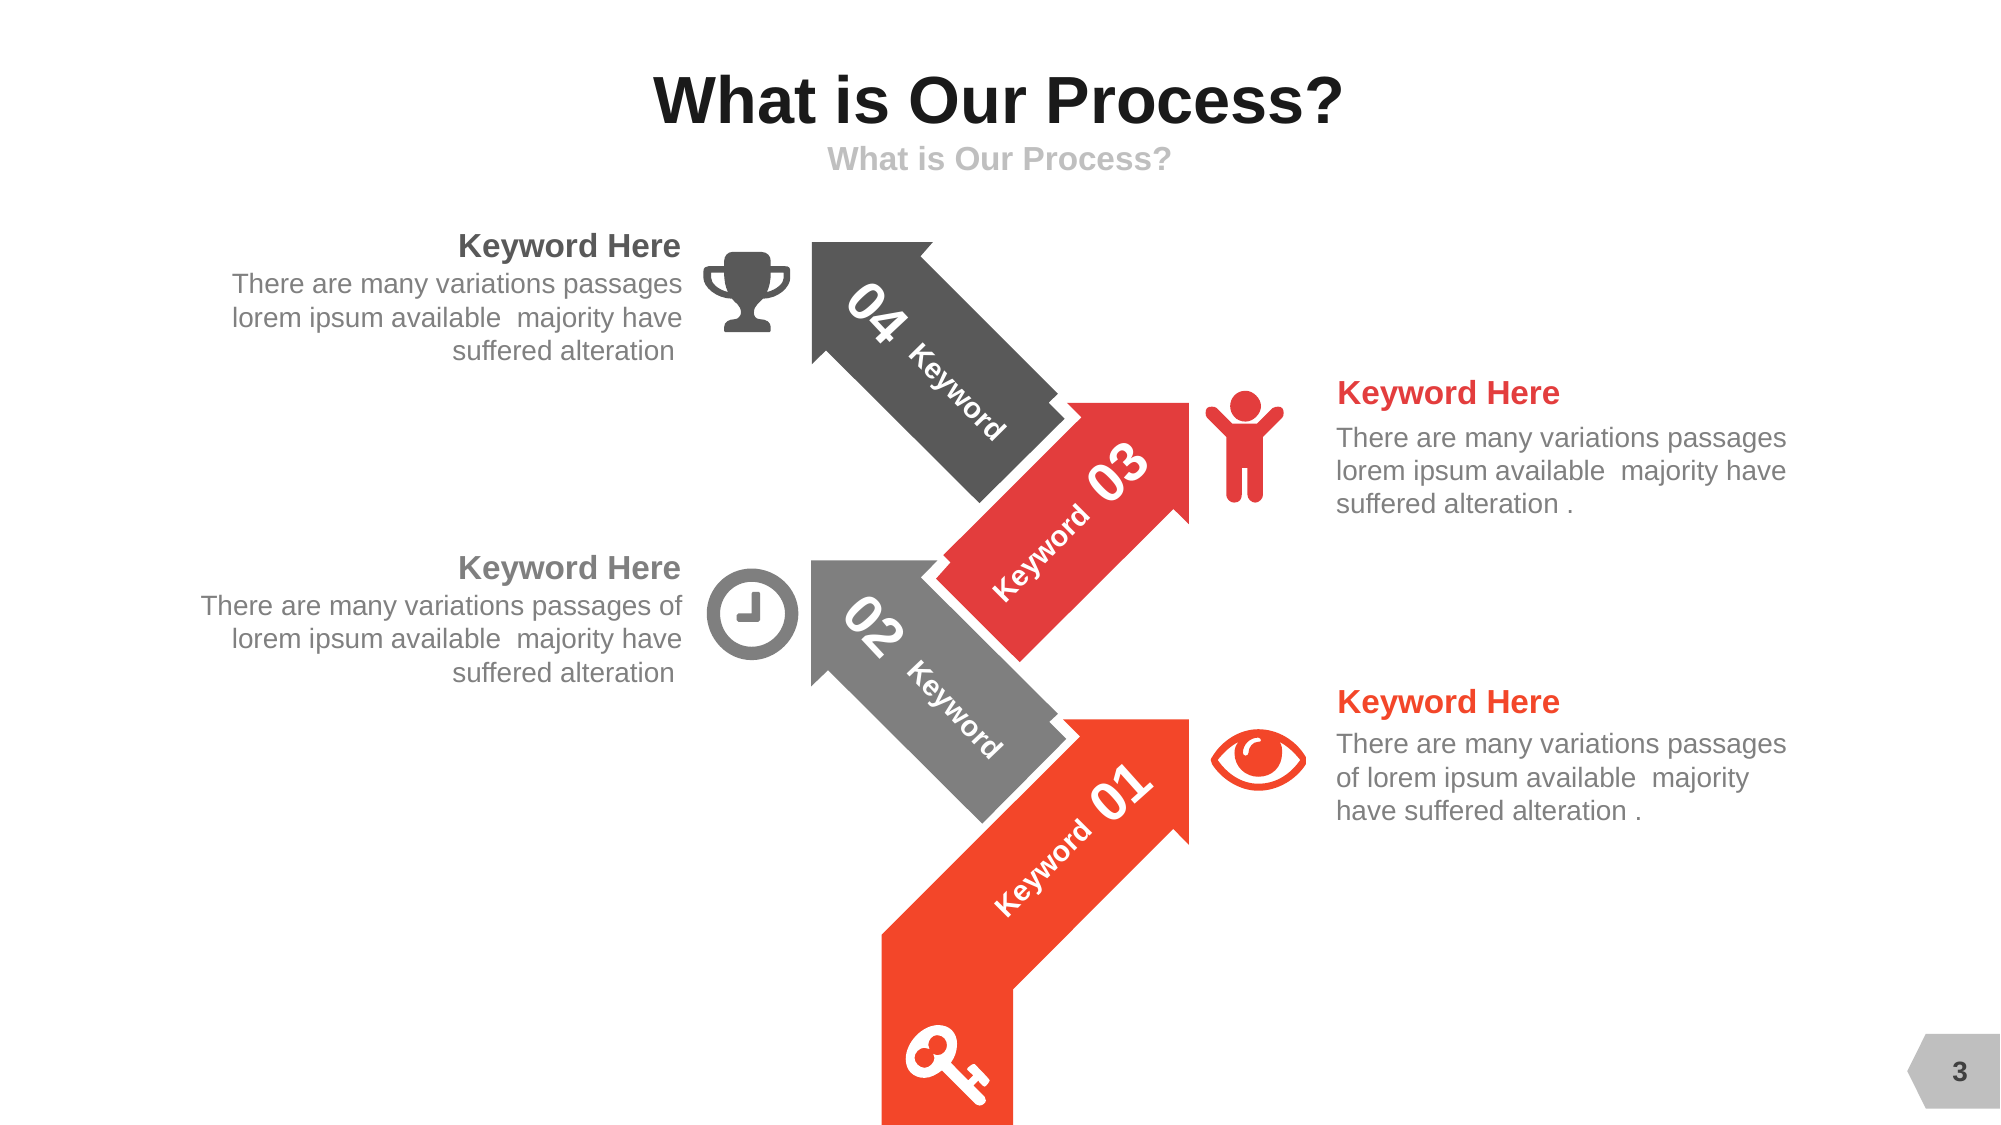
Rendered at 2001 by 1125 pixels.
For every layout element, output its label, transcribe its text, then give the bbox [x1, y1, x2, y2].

text_box Keyword [902, 334, 1015, 448]
slide_number 3 [1909, 1040, 2000, 1101]
text_box [703, 251, 791, 333]
text_box [811, 242, 1065, 504]
text_box [936, 402, 1189, 663]
text_box 04 [834, 265, 925, 356]
text_box [1230, 390, 1262, 422]
text_box Keyword [900, 651, 1012, 766]
text_box [905, 1025, 990, 1106]
text_box [706, 568, 799, 661]
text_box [1335, 679, 1806, 828]
list What is Our Process? [549, 135, 1450, 180]
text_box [184, 545, 683, 689]
text_box [811, 560, 1067, 824]
text_box [1205, 406, 1284, 503]
text_box 02 [831, 577, 922, 669]
text_box Keyword [986, 811, 1099, 924]
text_box [1210, 729, 1306, 791]
text_box [881, 719, 1189, 1125]
text_box Keyword [983, 496, 1096, 609]
text_box 03 [1069, 424, 1161, 516]
title What is Our Process? [383, 58, 1617, 136]
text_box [223, 224, 683, 368]
text_box 01 [1073, 743, 1164, 835]
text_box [1335, 371, 1806, 521]
